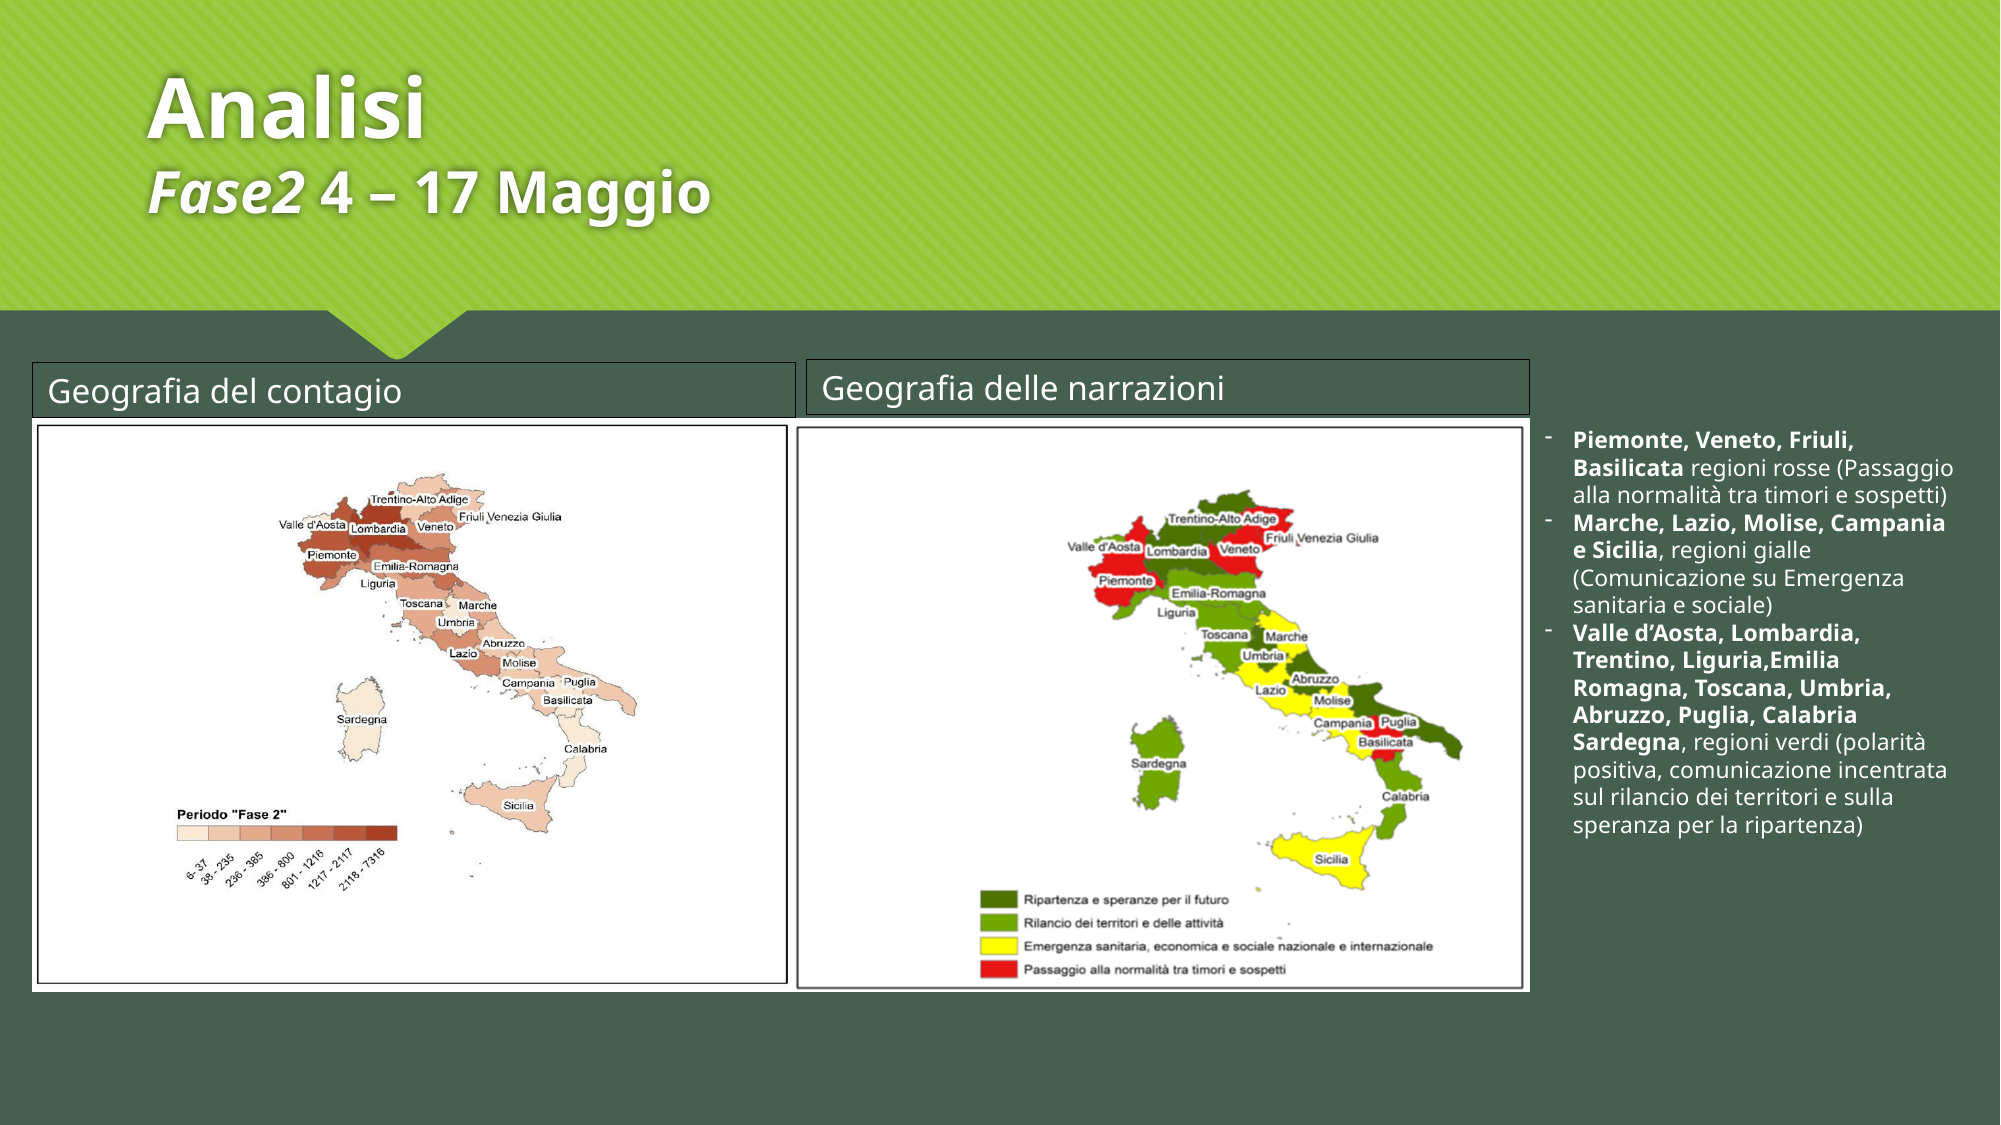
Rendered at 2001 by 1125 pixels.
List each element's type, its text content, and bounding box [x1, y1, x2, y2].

picture [32, 418, 1531, 992]
title Analisi Fase2 4 – 17 Maggio [132, 73, 1868, 233]
text_box Geografia del contagio [32, 362, 796, 418]
text_box Geografia delle narrazioni [806, 359, 1530, 415]
text_box Piemonte, Veneto, Friuli, Basilicata regioni rosse (Passaggio alla normalità tra timori e sospetti) Marche, Lazio, Molise, Campania e Sicilia, regioni gialle (Comunicazione su Emergenza sanitaria e sociale) Valle d’Aosta, Lombardia, Trentino, Liguria,Emilia Romagna, Toscana, Umbria, Abruzzo, Puglia, Calabria Sardegna, regioni verdi (polarità positiva, comunicazione incentrata sul rilancio dei territori e sulla speranza per la ripartenza) [1531, 418, 1971, 873]
